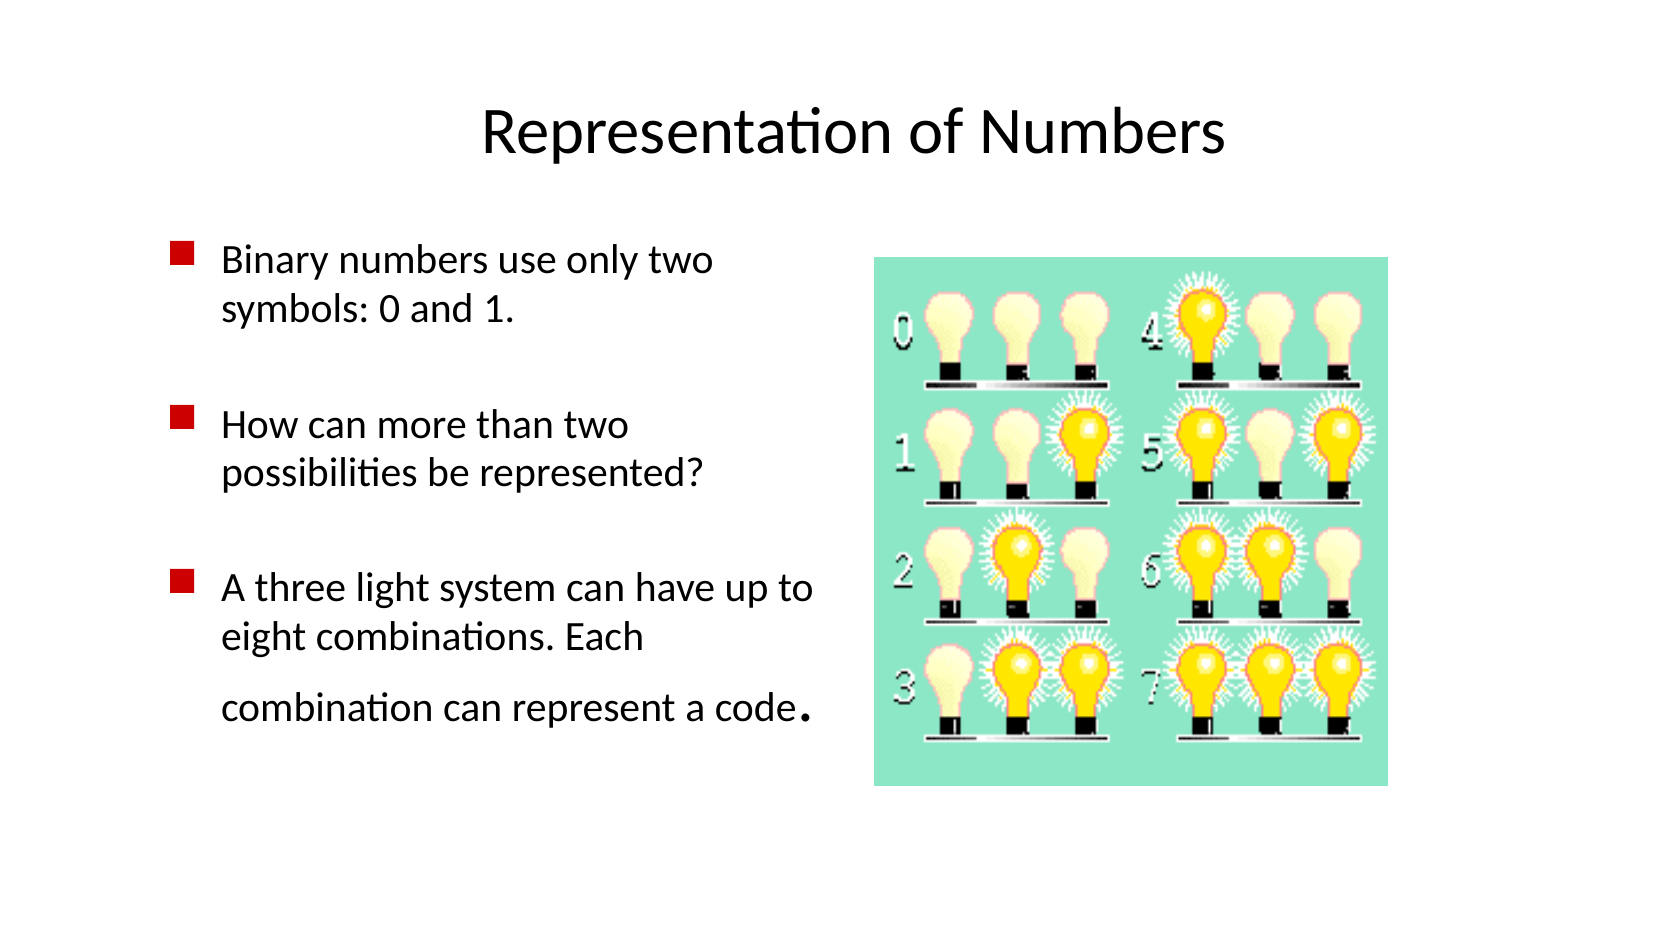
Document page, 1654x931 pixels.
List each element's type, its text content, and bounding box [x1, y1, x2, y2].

picture [874, 257, 1388, 787]
list Binary numbers use only two symbols: 0 and 1. How can more than two possibilities be represented? A three light system can have up to eight combinations. Each combination can represent a code. [151, 227, 848, 817]
title Representation of Numbers [151, 51, 1557, 166]
